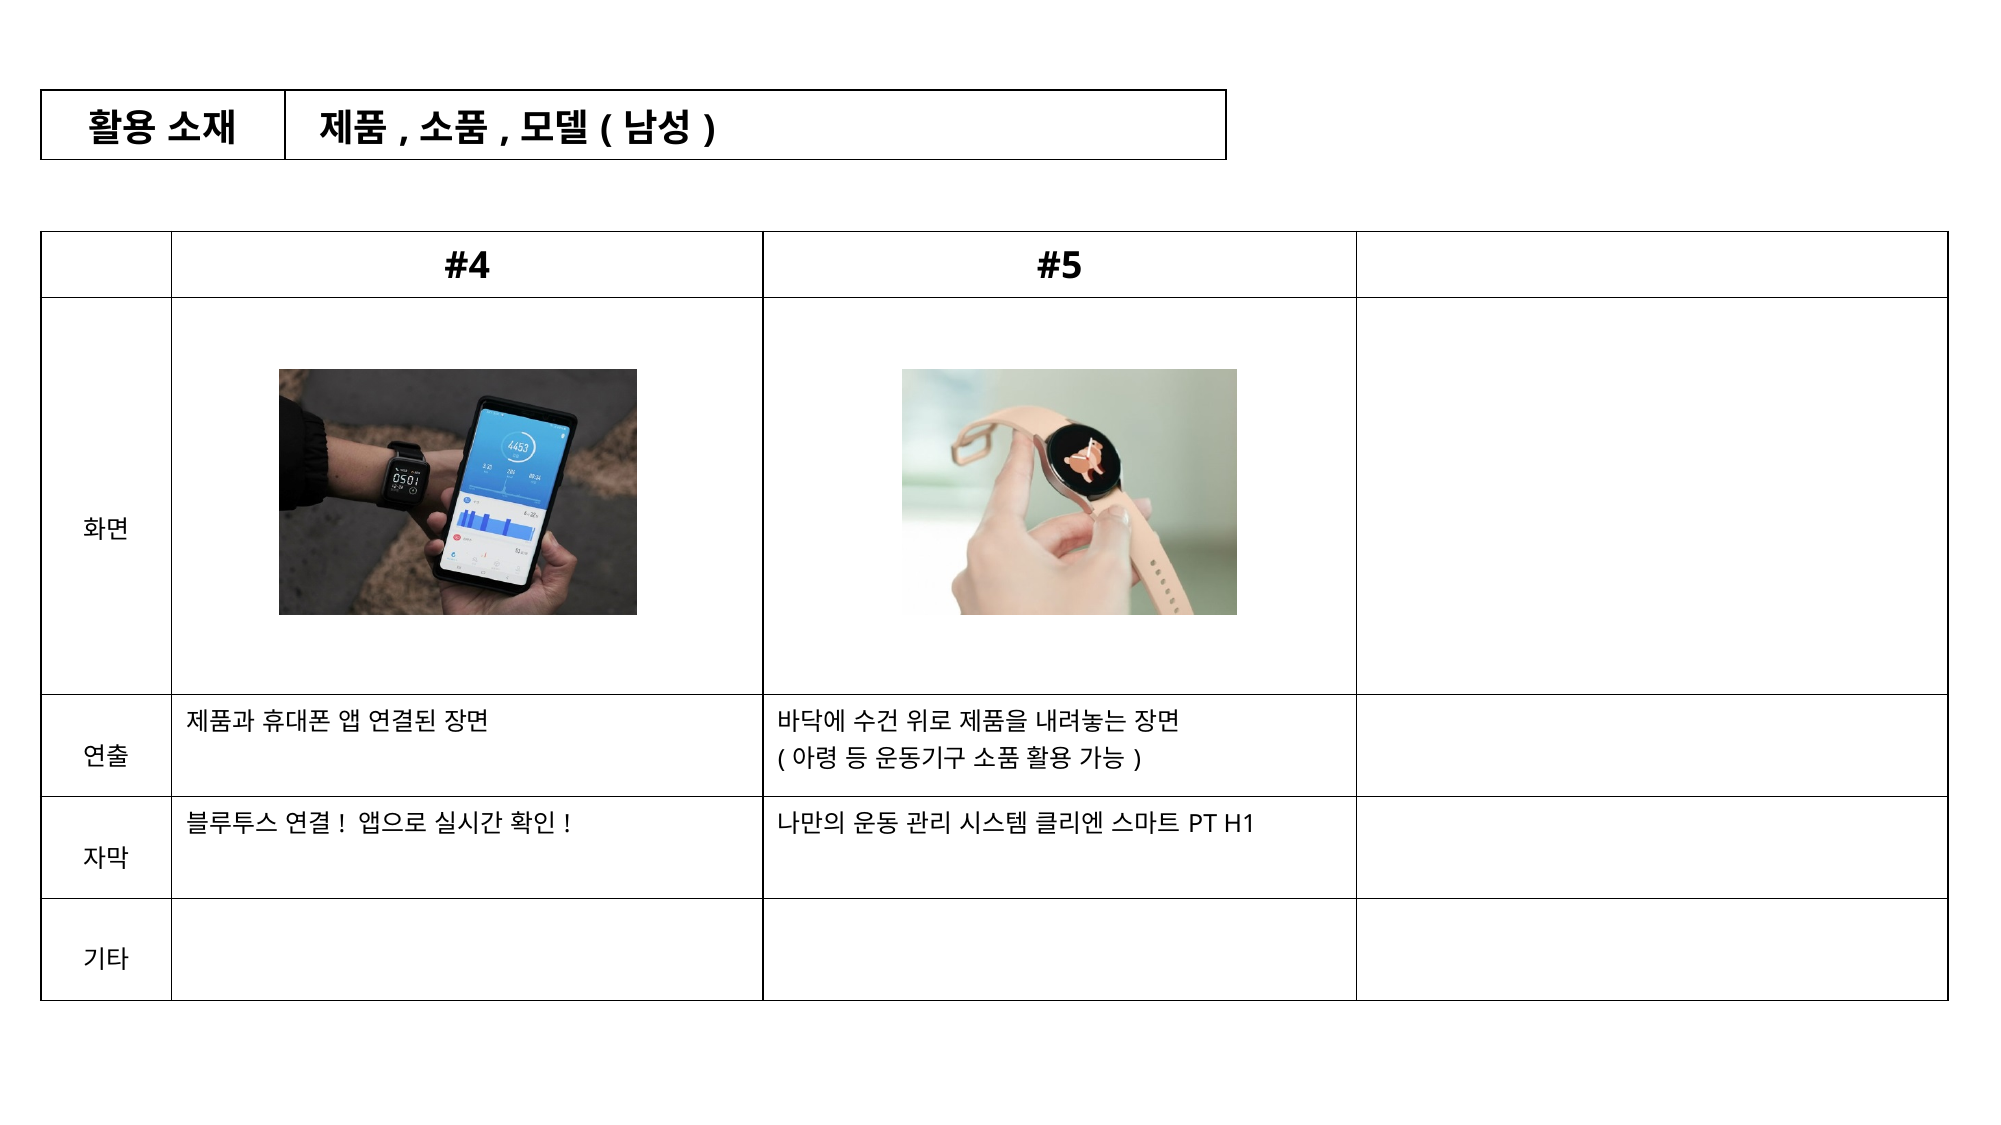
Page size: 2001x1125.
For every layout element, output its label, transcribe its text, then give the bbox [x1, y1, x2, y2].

table_header 제품,소품,모델(남성) [286, 91, 1225, 159]
table_cell 제품과 휴대폰 앱 연결된 장면 [172, 695, 762, 796]
table_cell [1357, 695, 1947, 796]
picture [279, 369, 637, 615]
table_header [42, 232, 171, 297]
table_cell 블루투스 연결! 앱으로 실시간 확인! [172, 797, 762, 898]
table_cell 나만의 운동 관리 시스템 클리엔 스마트PT H1 [764, 797, 1356, 898]
table_header [1357, 232, 1947, 297]
table_cell [764, 298, 1356, 694]
table_cell [764, 899, 1356, 1000]
table_cell [1357, 797, 1947, 898]
table_cell [172, 899, 762, 1000]
table_cell 기타 [42, 899, 171, 1000]
table_header #4 [172, 232, 762, 297]
table_cell 바닥에 수건 위로 제품을 내려놓는 장면 (아령 등 운동기구 소품 활용 가능) [764, 695, 1356, 796]
table_cell [1357, 899, 1947, 1000]
table_cell [172, 298, 762, 694]
table_cell 화면 [42, 298, 171, 694]
table_header 활용 소재 [42, 91, 284, 159]
picture [902, 369, 1237, 615]
table_cell [1357, 298, 1947, 694]
table_header #5 [764, 232, 1356, 297]
table_cell 연출 [42, 695, 171, 796]
table_cell 자막 [42, 797, 171, 898]
